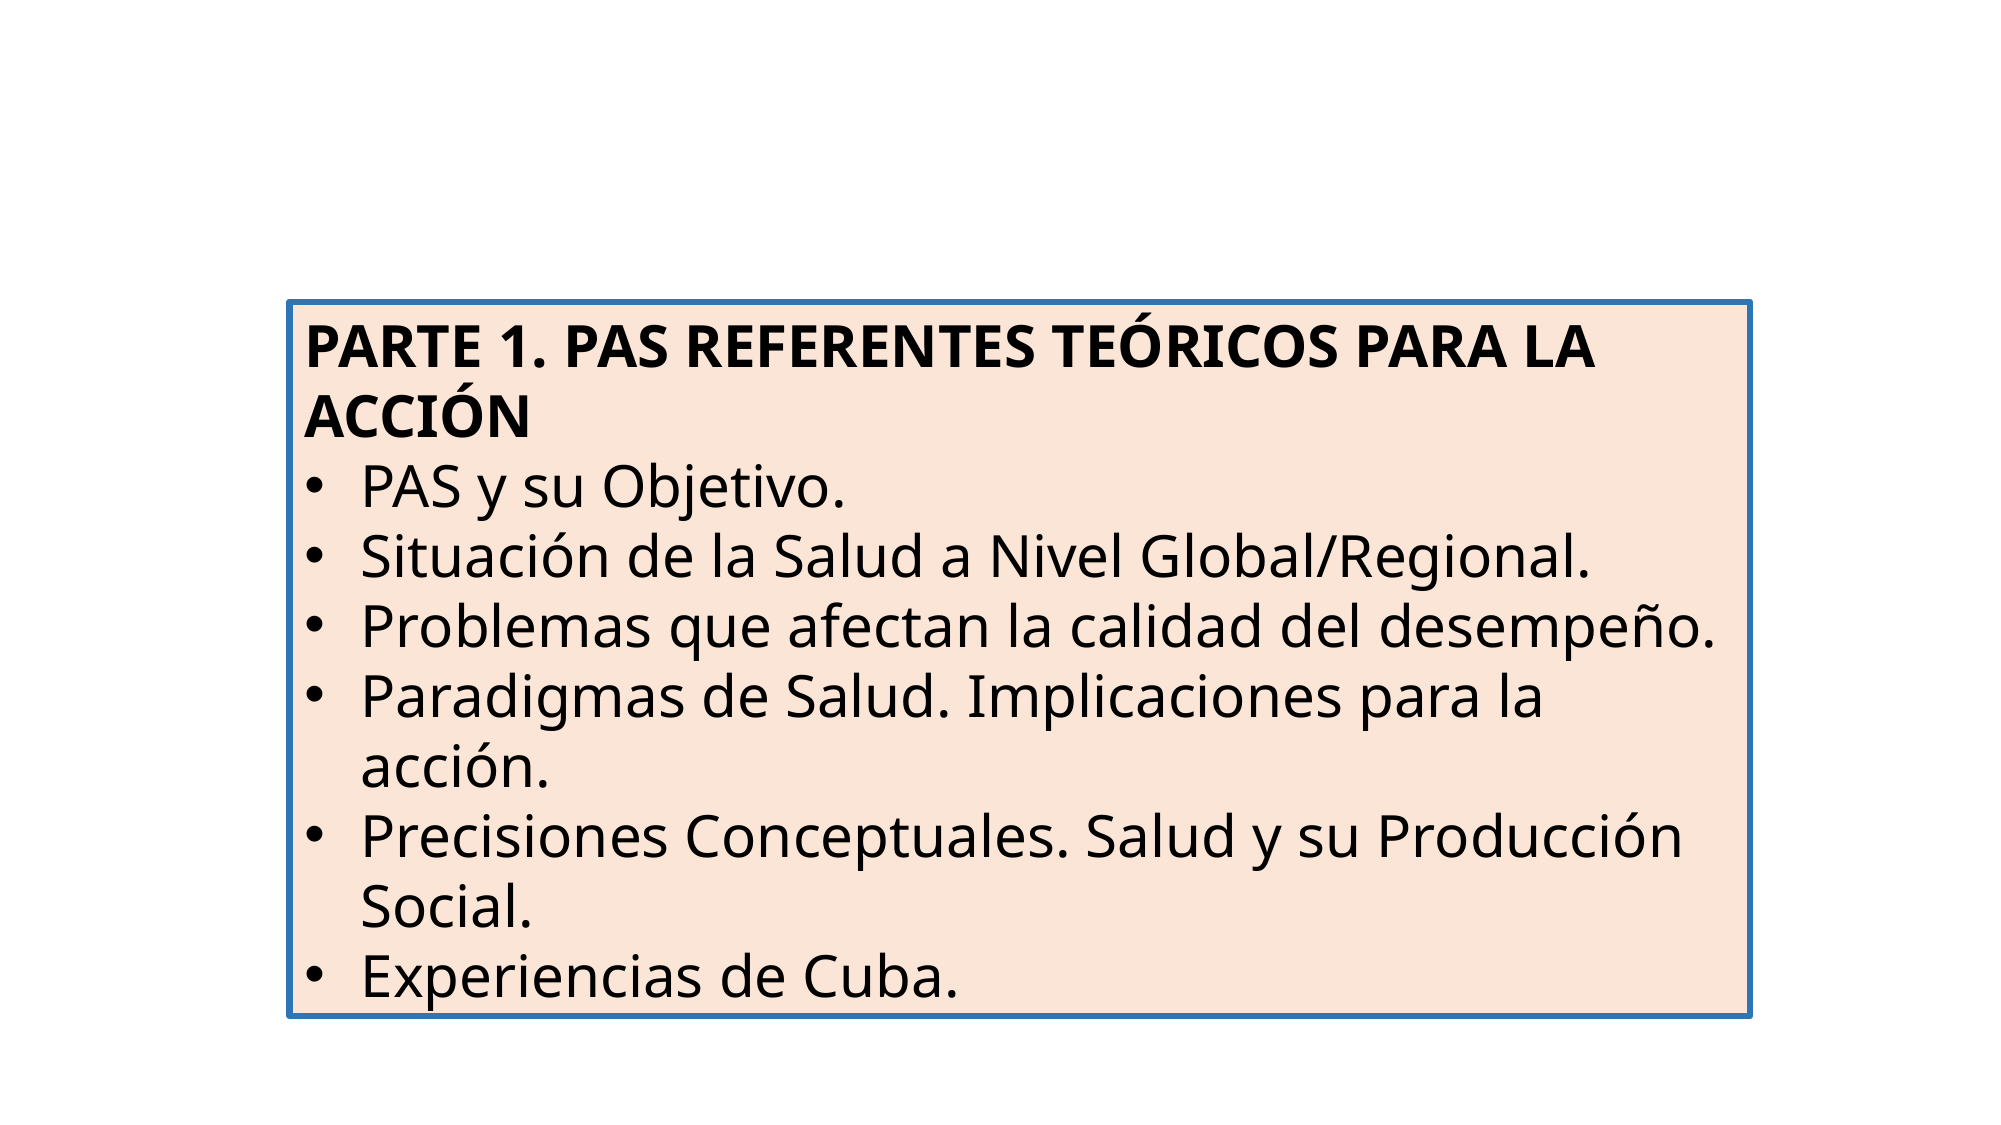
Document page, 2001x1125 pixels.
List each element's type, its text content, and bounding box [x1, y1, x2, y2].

text_box PARTE 1. PAS REFERENTES TEÓRICOS PARA LA ACCIÓN PAS y su Objetivo. Situación de la Salud a Nivel Global/Regional. Problemas que afectan la calidad del desempeño. Paradigmas de Salud. Implicaciones para la acción. Precisiones Conceptuales. Salud y su Producción Social. Experiencias de Cuba. [289, 301, 1750, 1017]
